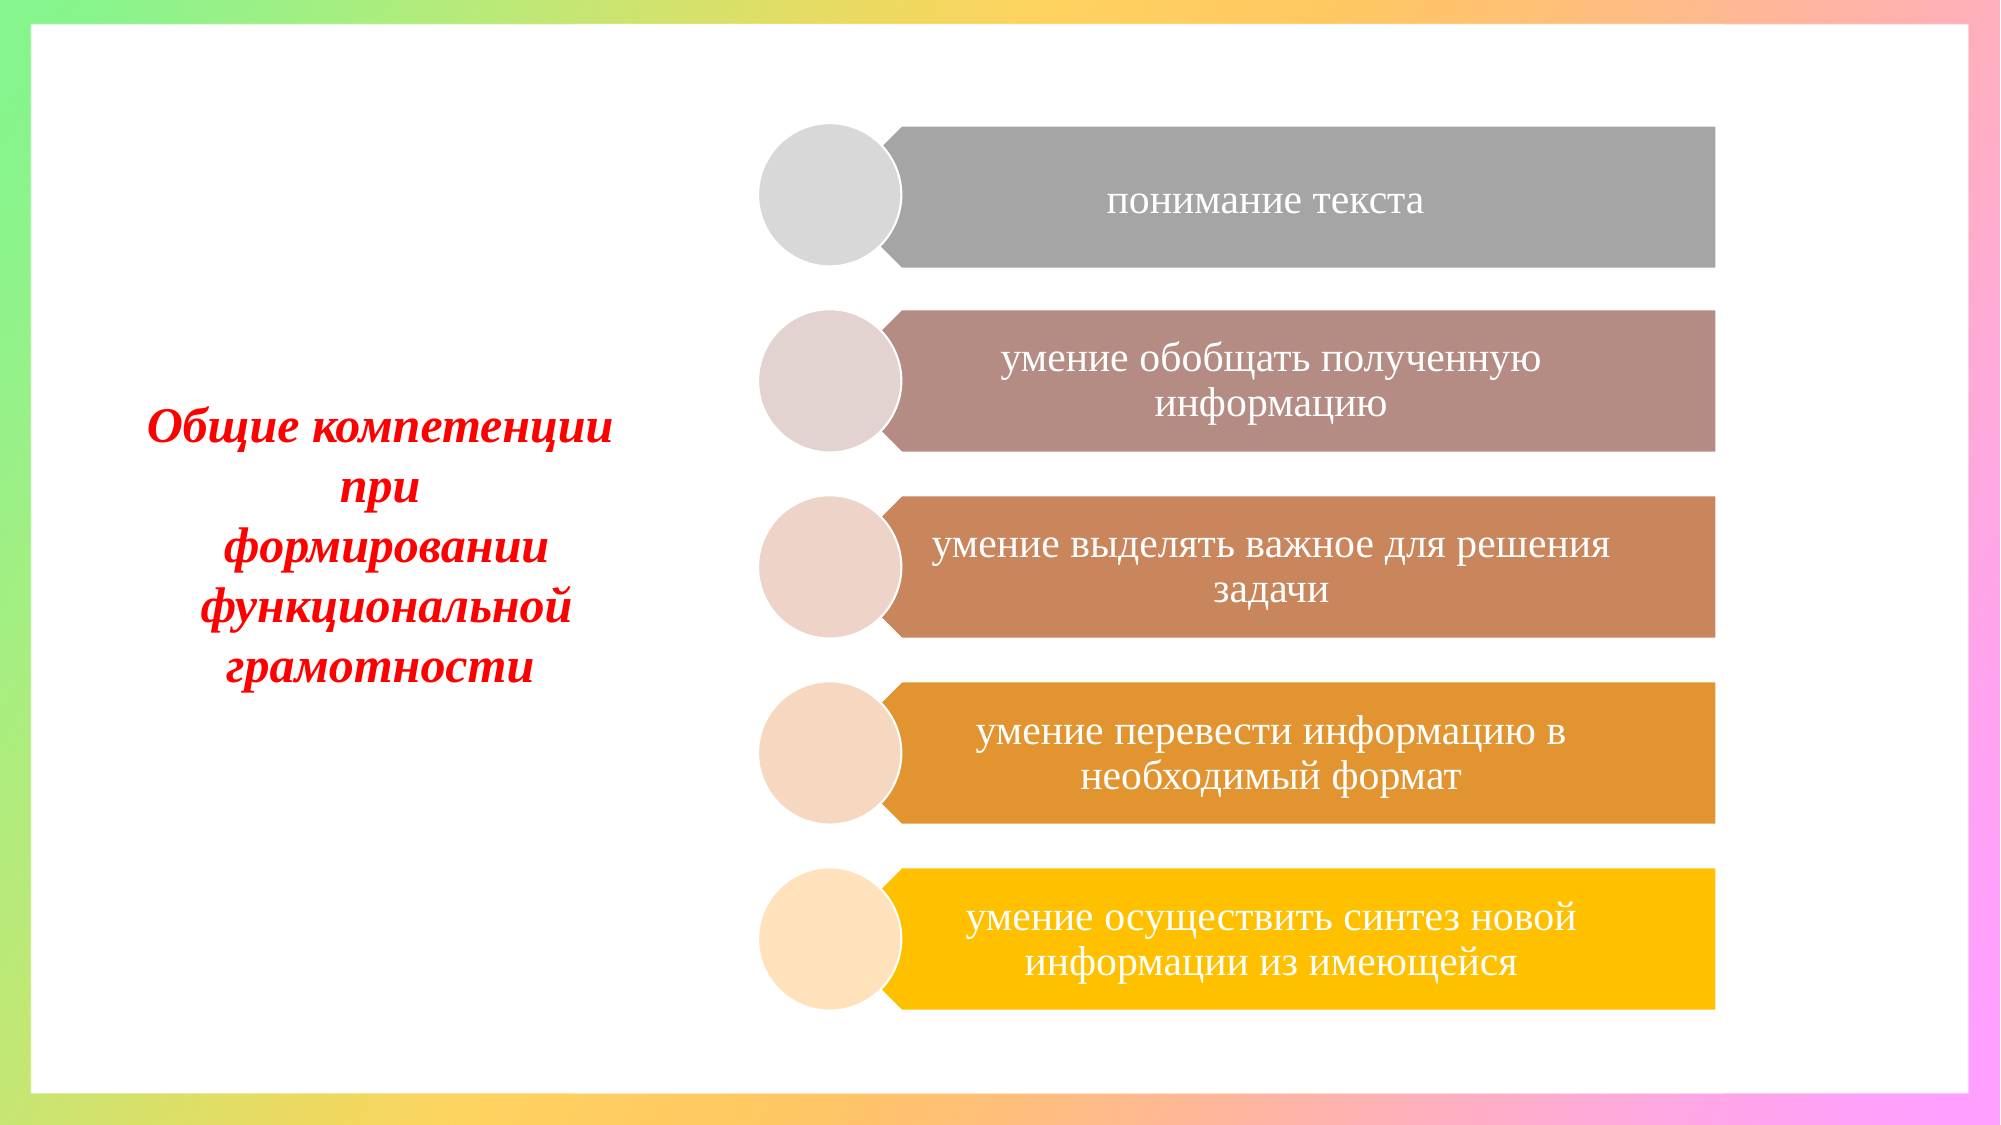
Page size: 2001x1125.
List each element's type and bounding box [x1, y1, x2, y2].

text_box [570, 122, 1904, 1012]
picture [0, 0, 2000, 1125]
